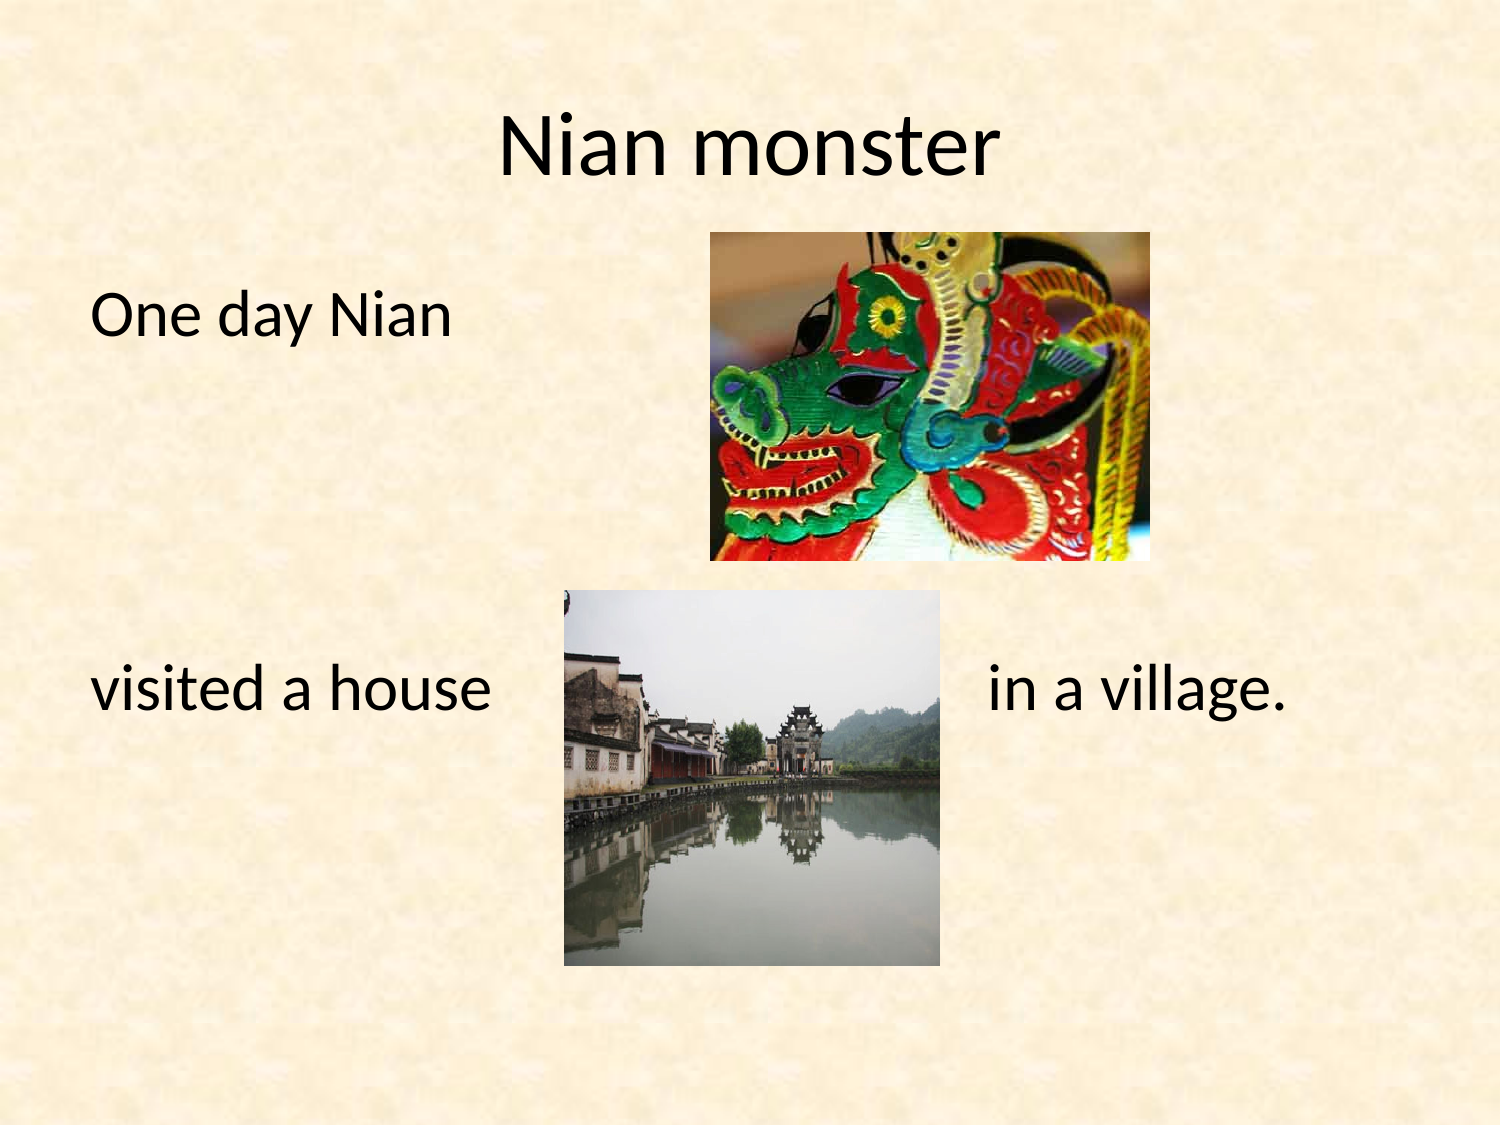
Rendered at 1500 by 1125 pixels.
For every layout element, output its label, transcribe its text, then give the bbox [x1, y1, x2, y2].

list One day Nian visited a house in a village. [75, 262, 1425, 1005]
picture [0, 0, 1500, 1125]
title Nian monster [75, 45, 1425, 233]
